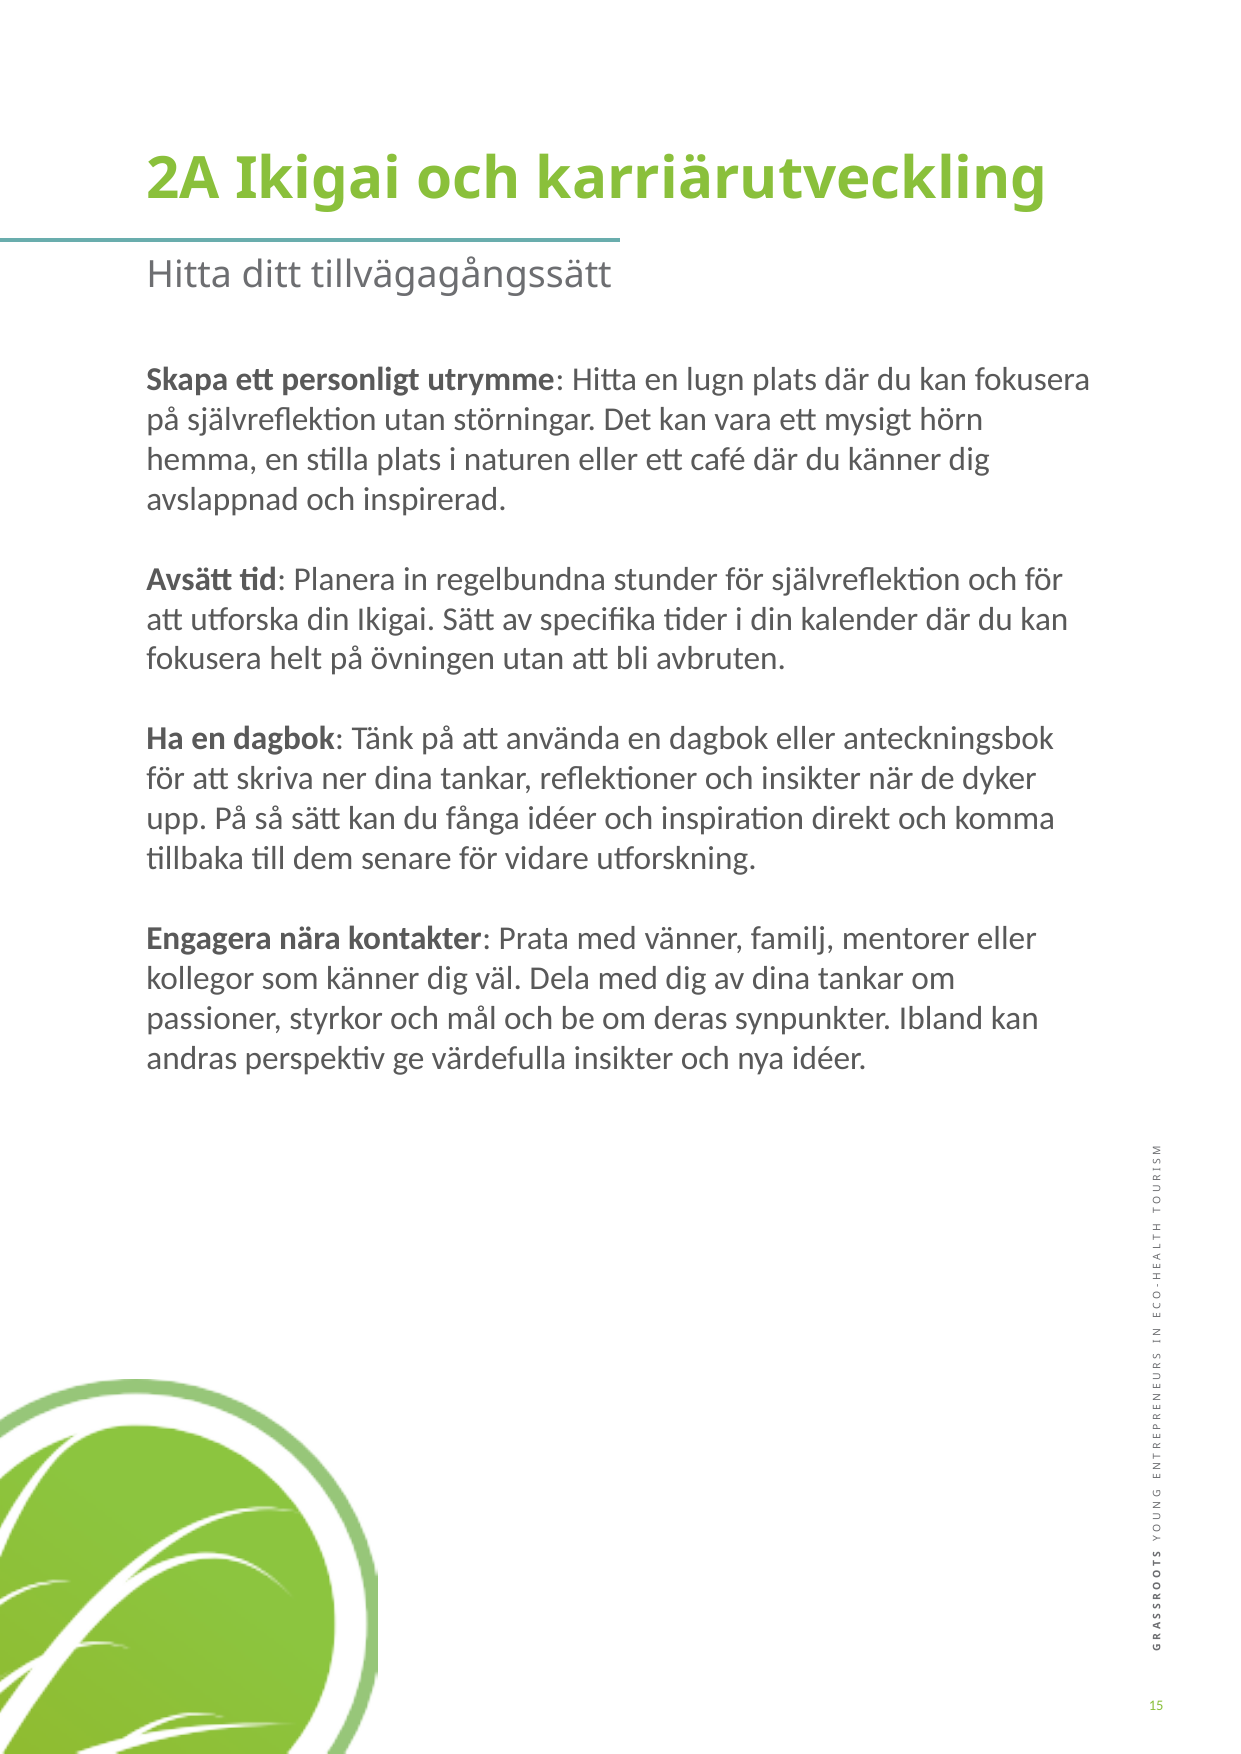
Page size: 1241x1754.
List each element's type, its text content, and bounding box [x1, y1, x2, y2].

list Hitta ditt tillvägagångssätt [131, 242, 1109, 371]
list Skapa ett personligt utrymme: Hitta en lugn plats där du kan fokusera på självreflektion utan störningar. Det kan vara ett mysigt hörn hemma, en stilla plats i naturen eller ett café där du känner dig avslappnad och inspirerad. Avsätt tid: Planera in regelbundna stunder för självreflektion och för att utforska din Ikigai. Sätt av specifika tider i din kalender där du kan fokusera helt på övningen utan att bli avbruten. Ha en dagbok: Tänk på att använda en dagbok eller anteckningsbok för att skriva ner dina tankar, reflektioner och insikter när de dyker upp. På så sätt kan du fånga idéer och inspiration direkt och komma tillbaka till dem senare för vidare utforskning. Engagera nära kontakter: Prata med vänner, familj, mentorer eller kollegor som känner dig väl. Dela med dig av dina tankar om passioner, styrkor och mål och be om deras synpunkter. Ibland kan andras perspektiv ge värdefulla insikter och nya idéer. [131, 371, 1109, 1564]
slide_number 15 [1125, 1666, 1187, 1743]
list 2A Ikigai och karriärutveckling [131, 132, 1109, 242]
